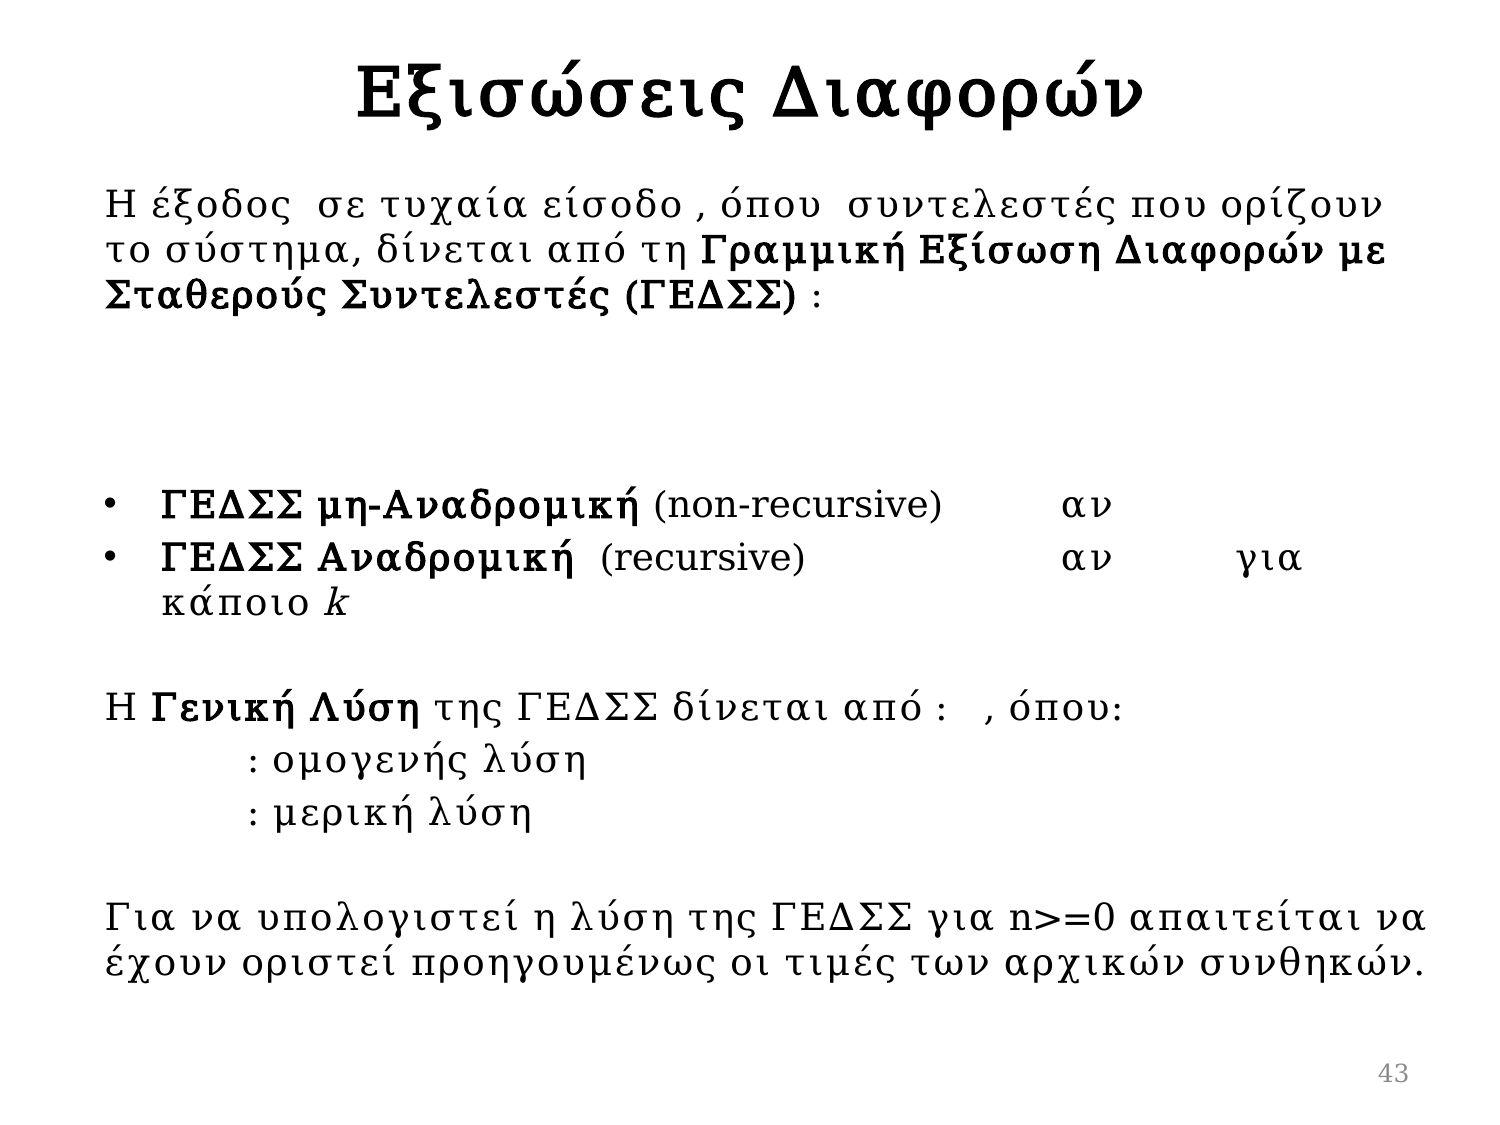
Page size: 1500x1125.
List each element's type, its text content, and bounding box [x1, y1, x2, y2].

slide_number 43 [1222, 1042, 1425, 1103]
title Εξισώσεις Διαφορών [75, 19, 1425, 159]
